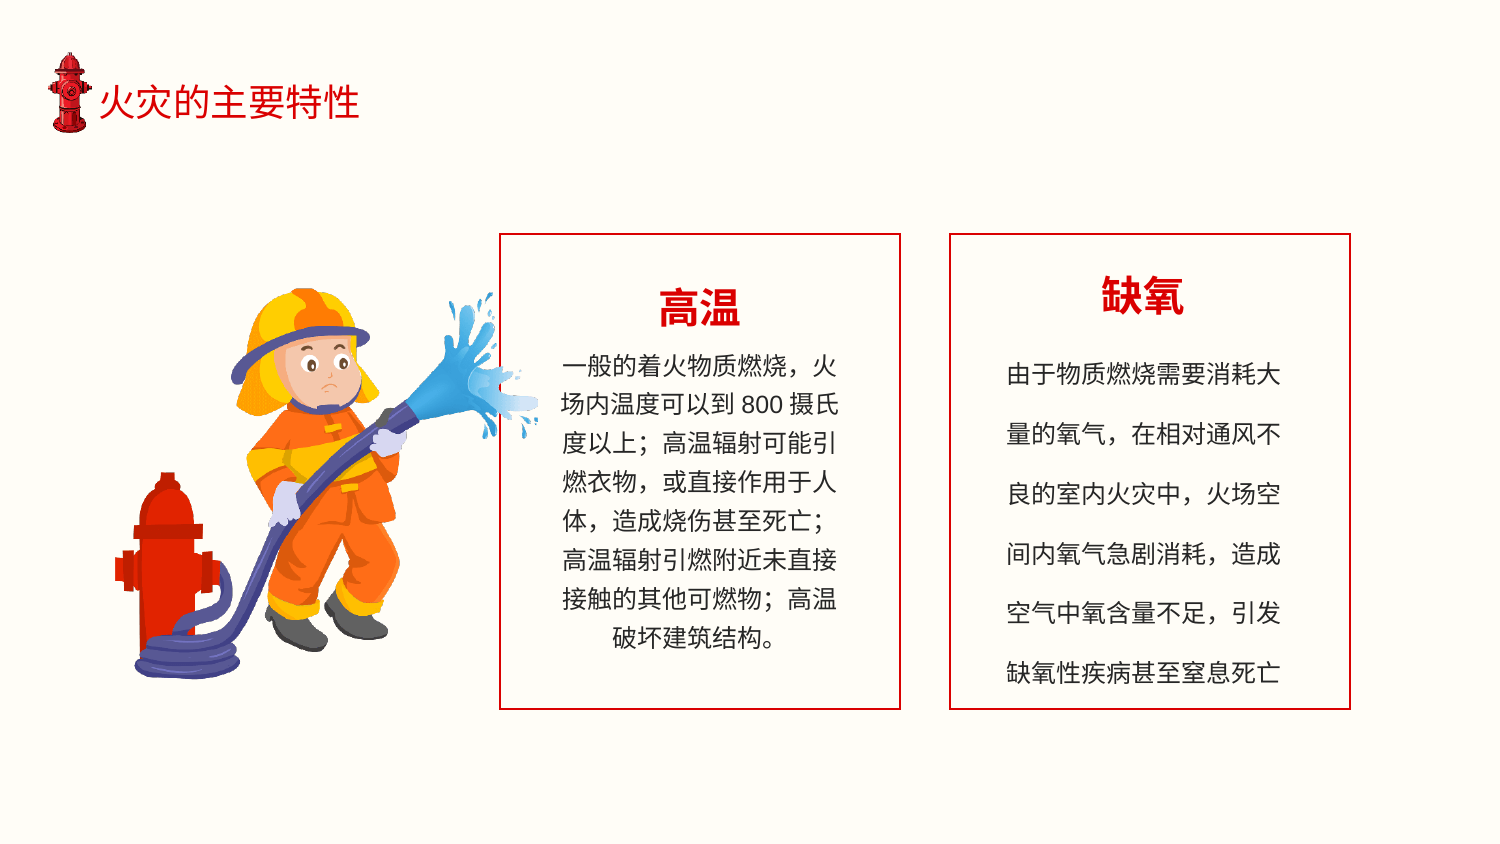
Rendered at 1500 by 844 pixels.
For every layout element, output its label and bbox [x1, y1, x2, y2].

text_box [949, 234, 1350, 710]
picture [37, 46, 102, 137]
picture [106, 244, 550, 700]
text_box [499, 234, 900, 710]
